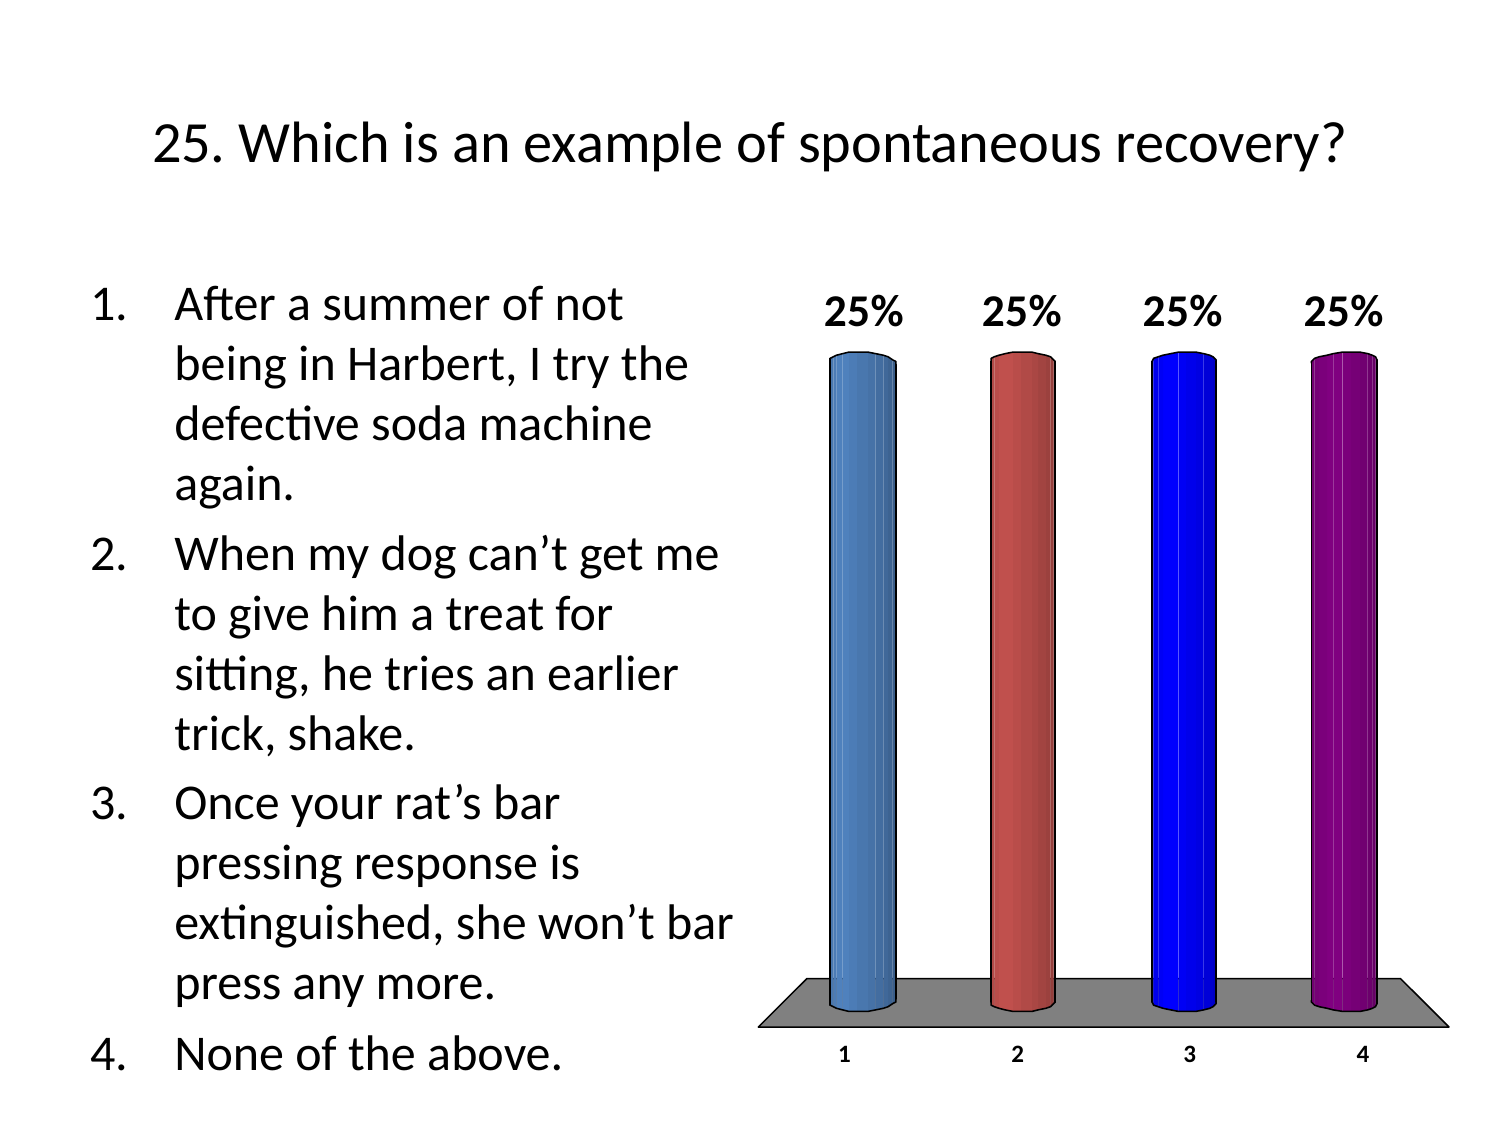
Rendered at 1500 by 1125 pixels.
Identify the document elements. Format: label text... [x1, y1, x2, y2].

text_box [739, 270, 1490, 1115]
title 25. Which is an example of spontaneous recovery? [75, 45, 1425, 233]
list After a summer of not being in Harbert, I try the defective soda machine again. When my dog can’t get me to give him a treat for sitting, he tries an earlier trick, shake. Once your rat’s bar pressing response is extinguished, she won’t bar press any more. None of the above. [75, 262, 750, 1005]
